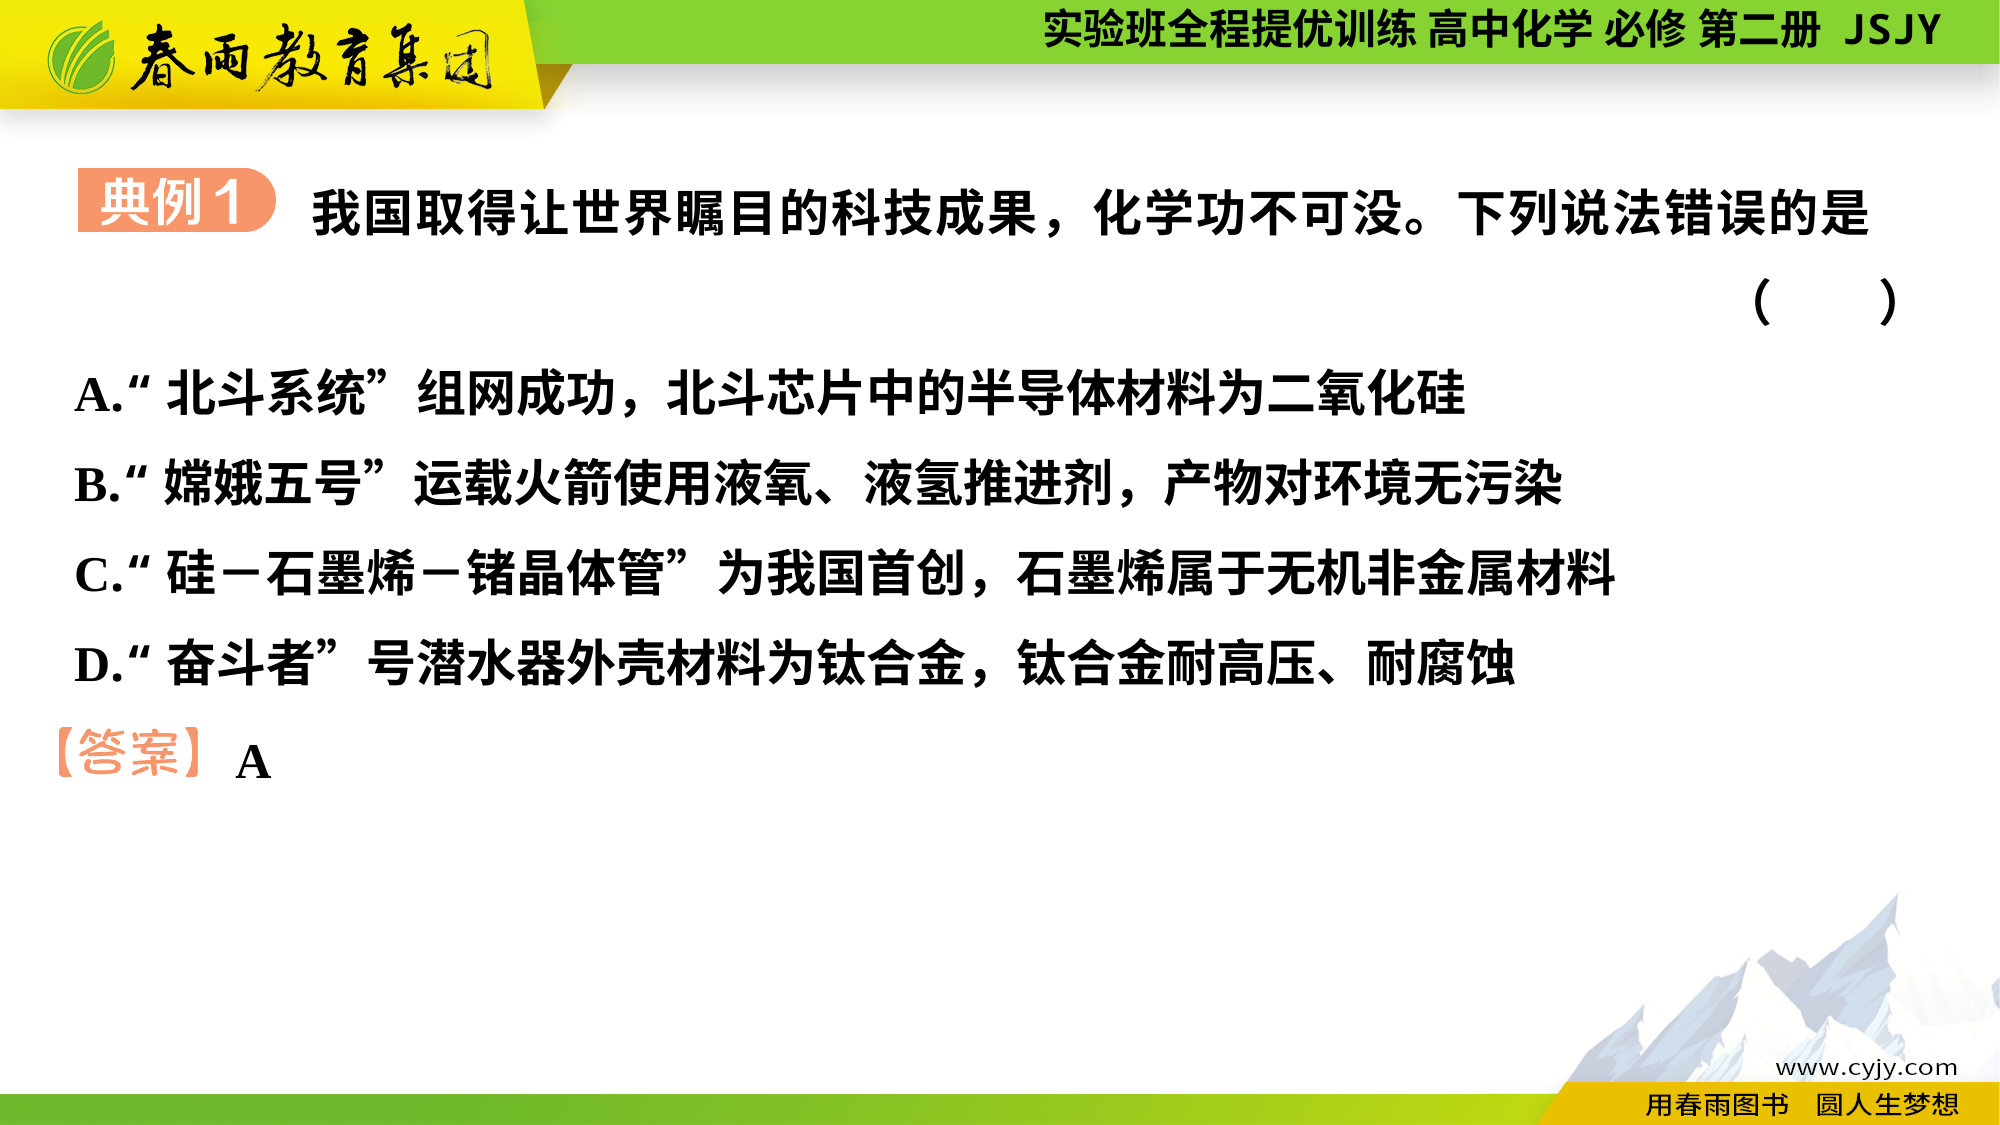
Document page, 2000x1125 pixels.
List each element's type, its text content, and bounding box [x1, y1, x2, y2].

picture [0, 0, 2000, 1125]
list 我国取得让世界瞩目的科技成果，化学功不可没。下列说法错误的是 （ ） A.“北斗系统”组网成功，北斗芯片中的半导体材料为二氧化硅 B.“嫦娥五号”运载火箭使用液氧、液氢推进剂，产物对环境无污染 C.“硅－石墨烯－锗晶体管”为我国首创，石墨烯属于无机非金属材料 D.“奋斗者”号潜水器外壳材料为钛合金，钛合金耐高压、耐腐蚀 [59, 143, 1944, 705]
text_box A [220, 691, 287, 797]
